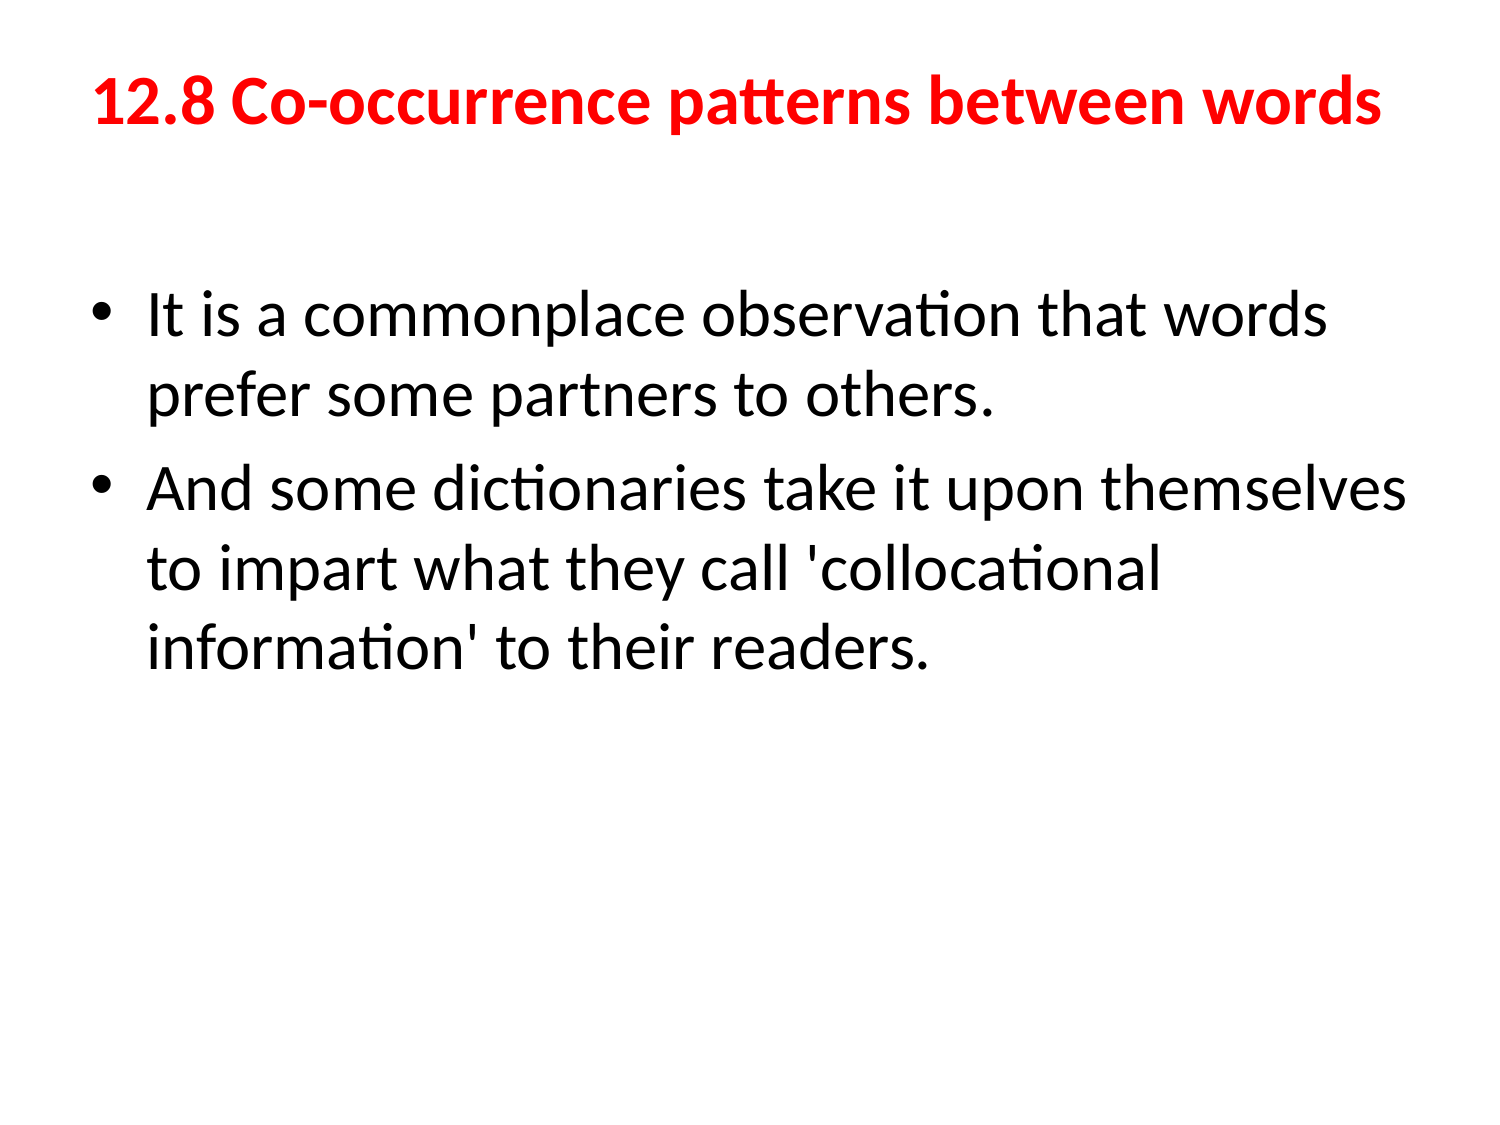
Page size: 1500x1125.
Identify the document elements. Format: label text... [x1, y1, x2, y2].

list It is a commonplace observation that words prefer some partners to others. And some dictionaries take it upon themselves to impart what they call 'collocational information' to their readers. [75, 262, 1425, 1005]
title 12.8 Co-occurrence patterns between words [75, 45, 1425, 233]
